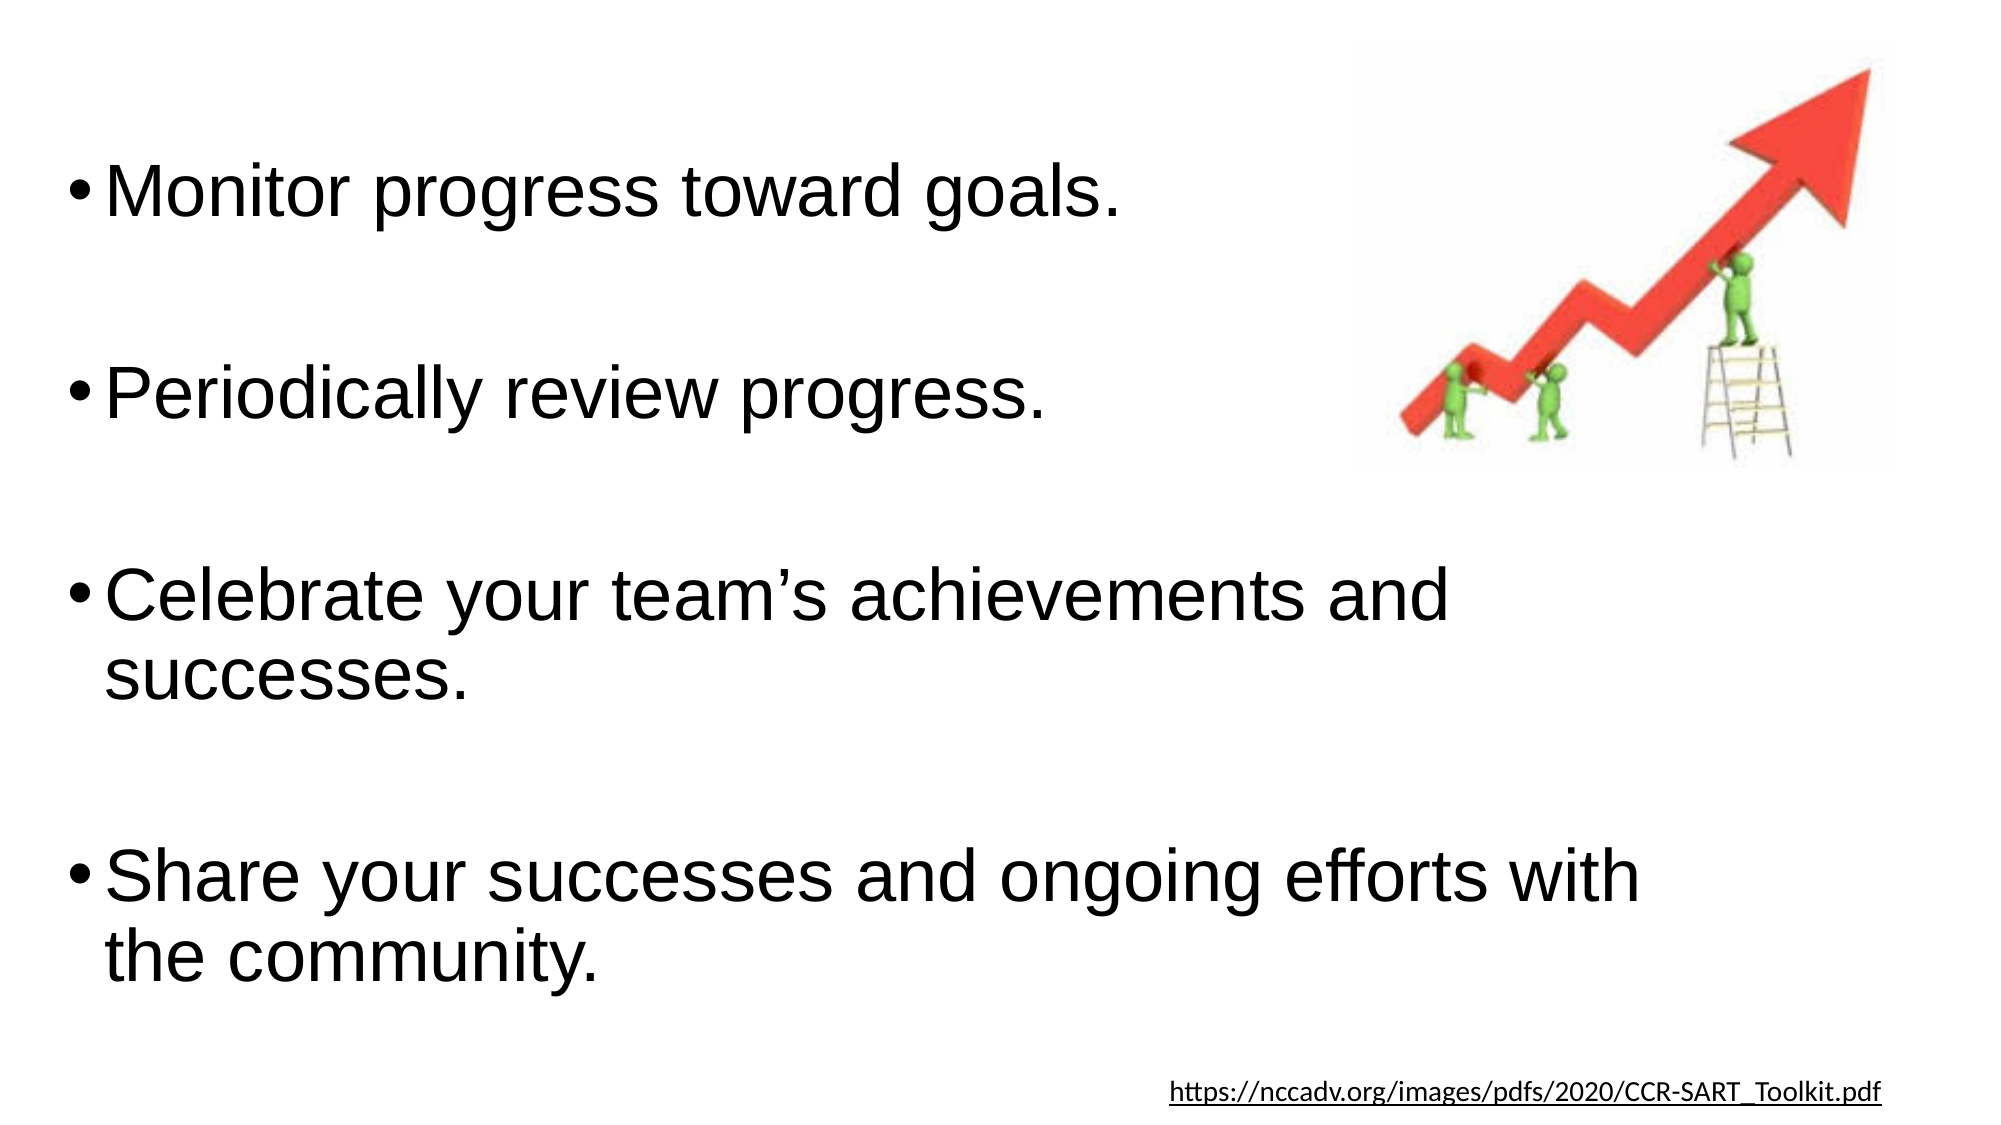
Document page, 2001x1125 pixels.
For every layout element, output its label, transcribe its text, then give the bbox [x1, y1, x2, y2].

picture [1353, 41, 1895, 468]
list Monitor progress toward goals. Periodically review progress. Celebrate your team’s achievements and successes. Share your successes and ongoing efforts with the community. [52, 145, 1681, 1014]
text_box https://nccadv.org/images/pdfs/2020/CCR-SART_Toolkit.pdf [1154, 1065, 1944, 1115]
